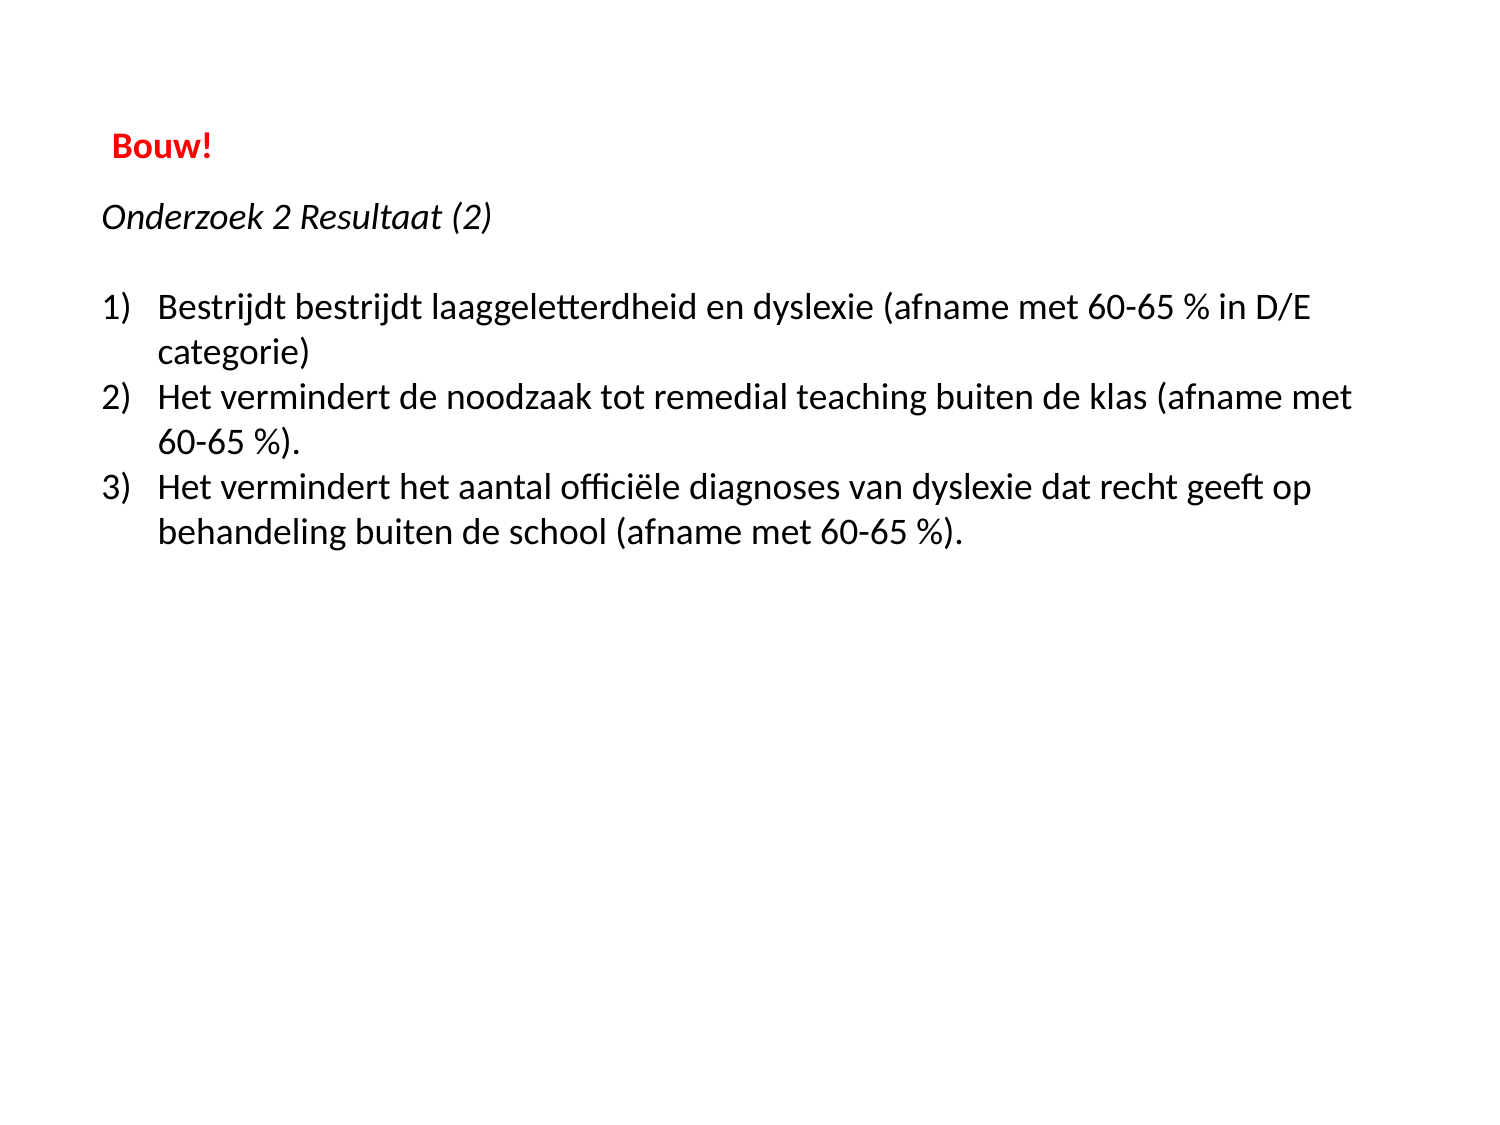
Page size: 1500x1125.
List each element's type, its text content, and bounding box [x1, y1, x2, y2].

text_box Onderzoek 2 Resultaat (2) Bestrijdt bestrijdt laaggeletterdheid en dyslexie (afname met 60-65 % in D/E categorie) Het vermindert de noodzaak tot remedial teaching buiten de klas (afname met 60-65 %). Het vermindert het aantal officiële diagnoses van dyslexie dat recht geeft op behandeling buiten de school (afname met 60-65 %). [86, 184, 1398, 740]
text_box Bouw! [97, 113, 1409, 174]
